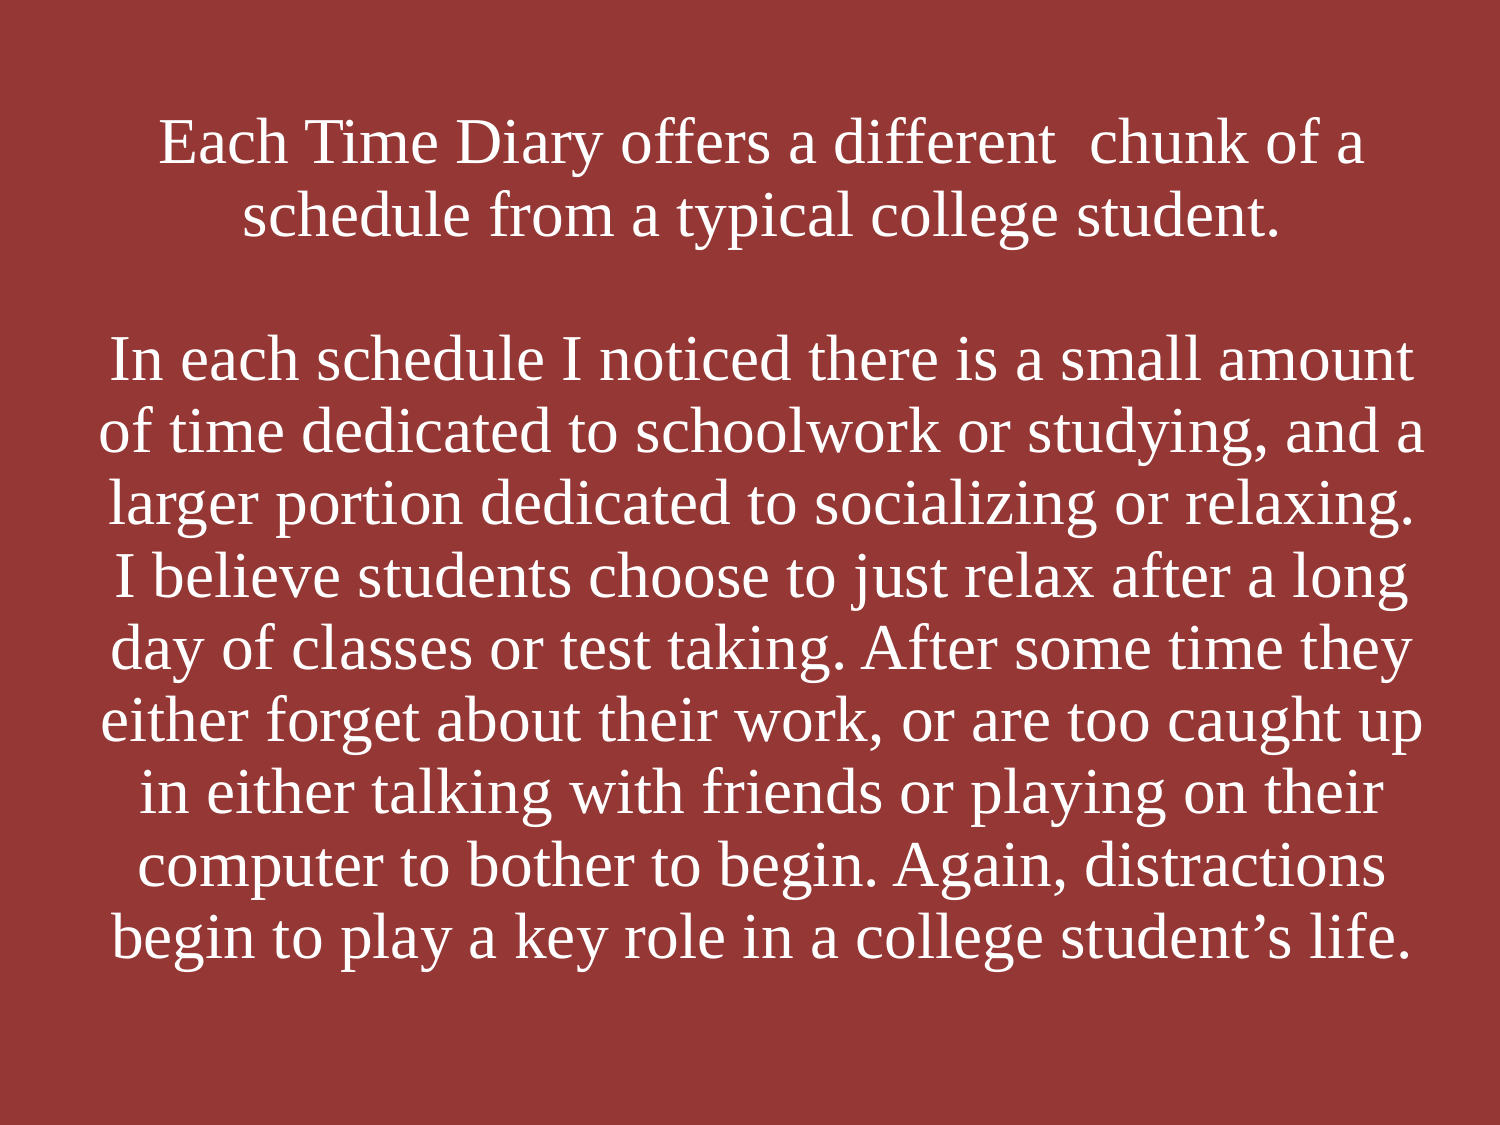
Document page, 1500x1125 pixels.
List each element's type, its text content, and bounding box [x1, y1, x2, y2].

title Each Time Diary offers a different chunk of a schedule from a typical college student. In each schedule I noticed there is a small amount of time dedicated to schoolwork or studying, and a larger portion dedicated to socializing or relaxing. I believe students choose to just relax after a long day of classes or test taking. After some time they either forget about their work, or are too caught up in either talking with friends or playing on their computer to bother to begin. Again, distractions begin to play a key role in a college student’s life. [75, 62, 1450, 1088]
